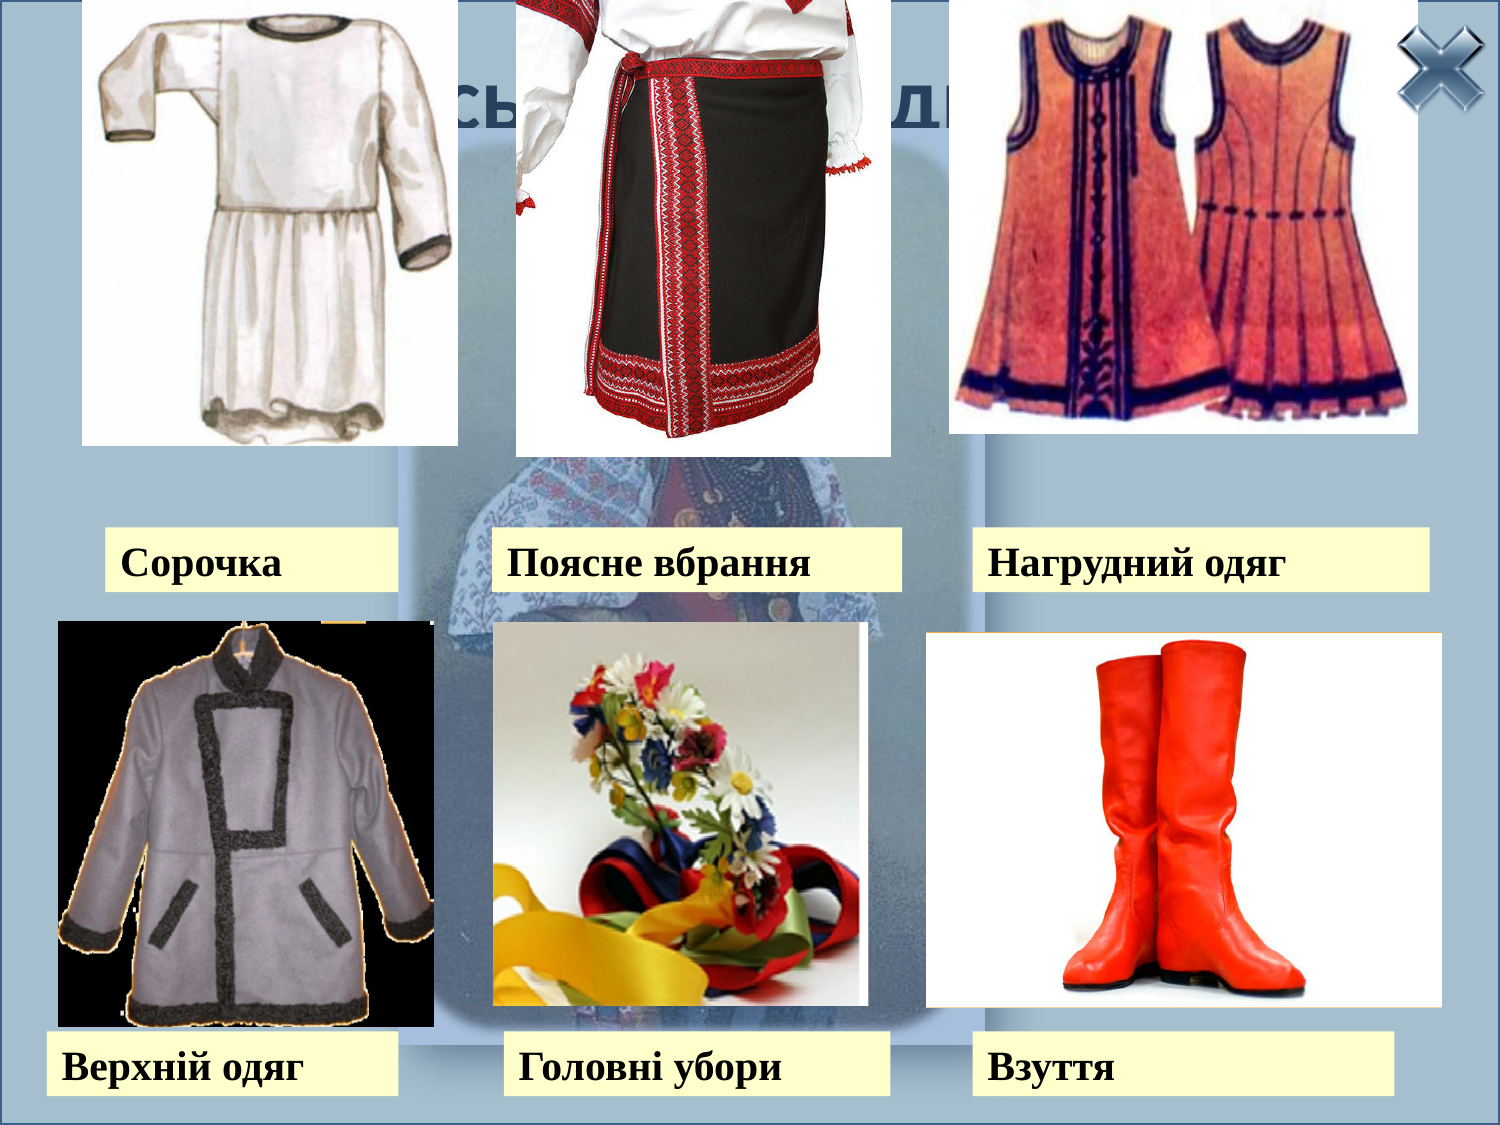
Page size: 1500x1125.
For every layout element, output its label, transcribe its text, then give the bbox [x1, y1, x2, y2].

text_box Сорочка [105, 527, 393, 593]
text_box Головні убори [503, 1052, 891, 1097]
picture [57, 0, 1489, 1045]
text_box [0, 0, 1500, 1125]
text_box Взуття [972, 1031, 1395, 1097]
text_box Нагрудний одяг [988, 527, 1430, 593]
text_box Верхній одяг [46, 1031, 399, 1097]
